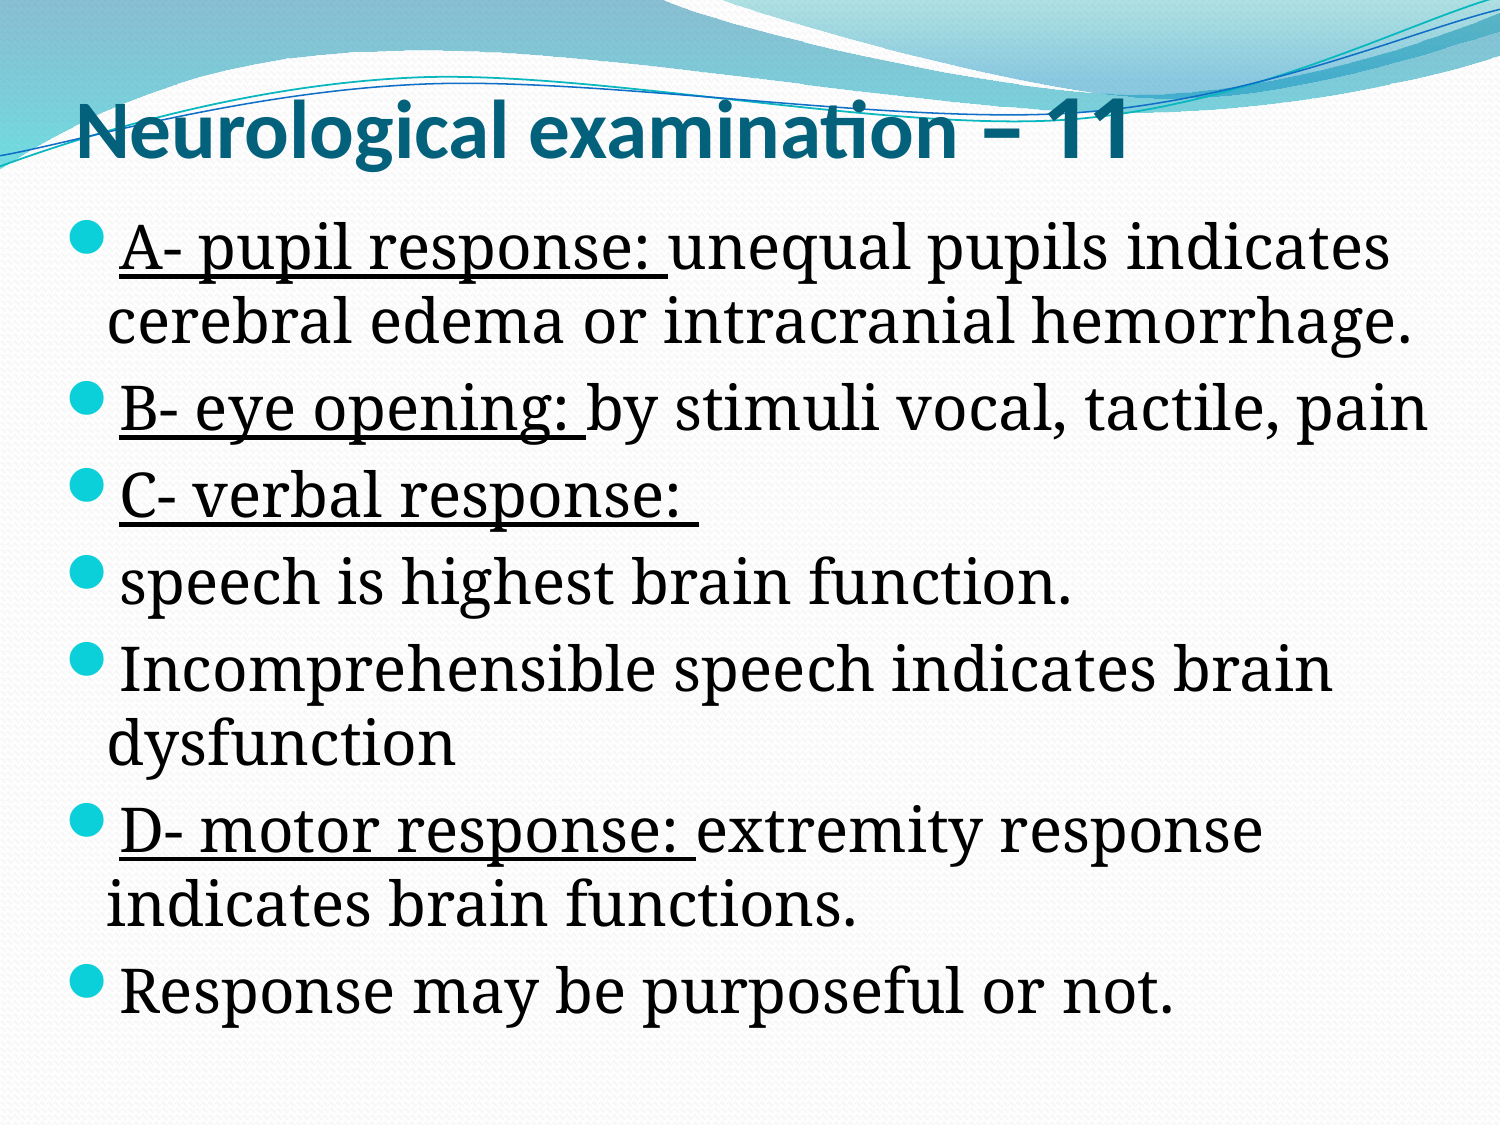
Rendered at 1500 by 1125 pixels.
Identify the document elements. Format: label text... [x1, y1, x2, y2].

title 11 – Neurological examination [75, 62, 1425, 175]
list A- pupil response: unequal pupils indicates cerebral edema or intracranial hemorrhage. B- eye opening: by stimuli vocal, tactile, pain C- verbal response: speech is highest brain function. Incomprehensible speech indicates brain dysfunction D- motor response: extremity response indicates brain functions. Response may be purposeful or not. [50, 200, 1463, 1125]
